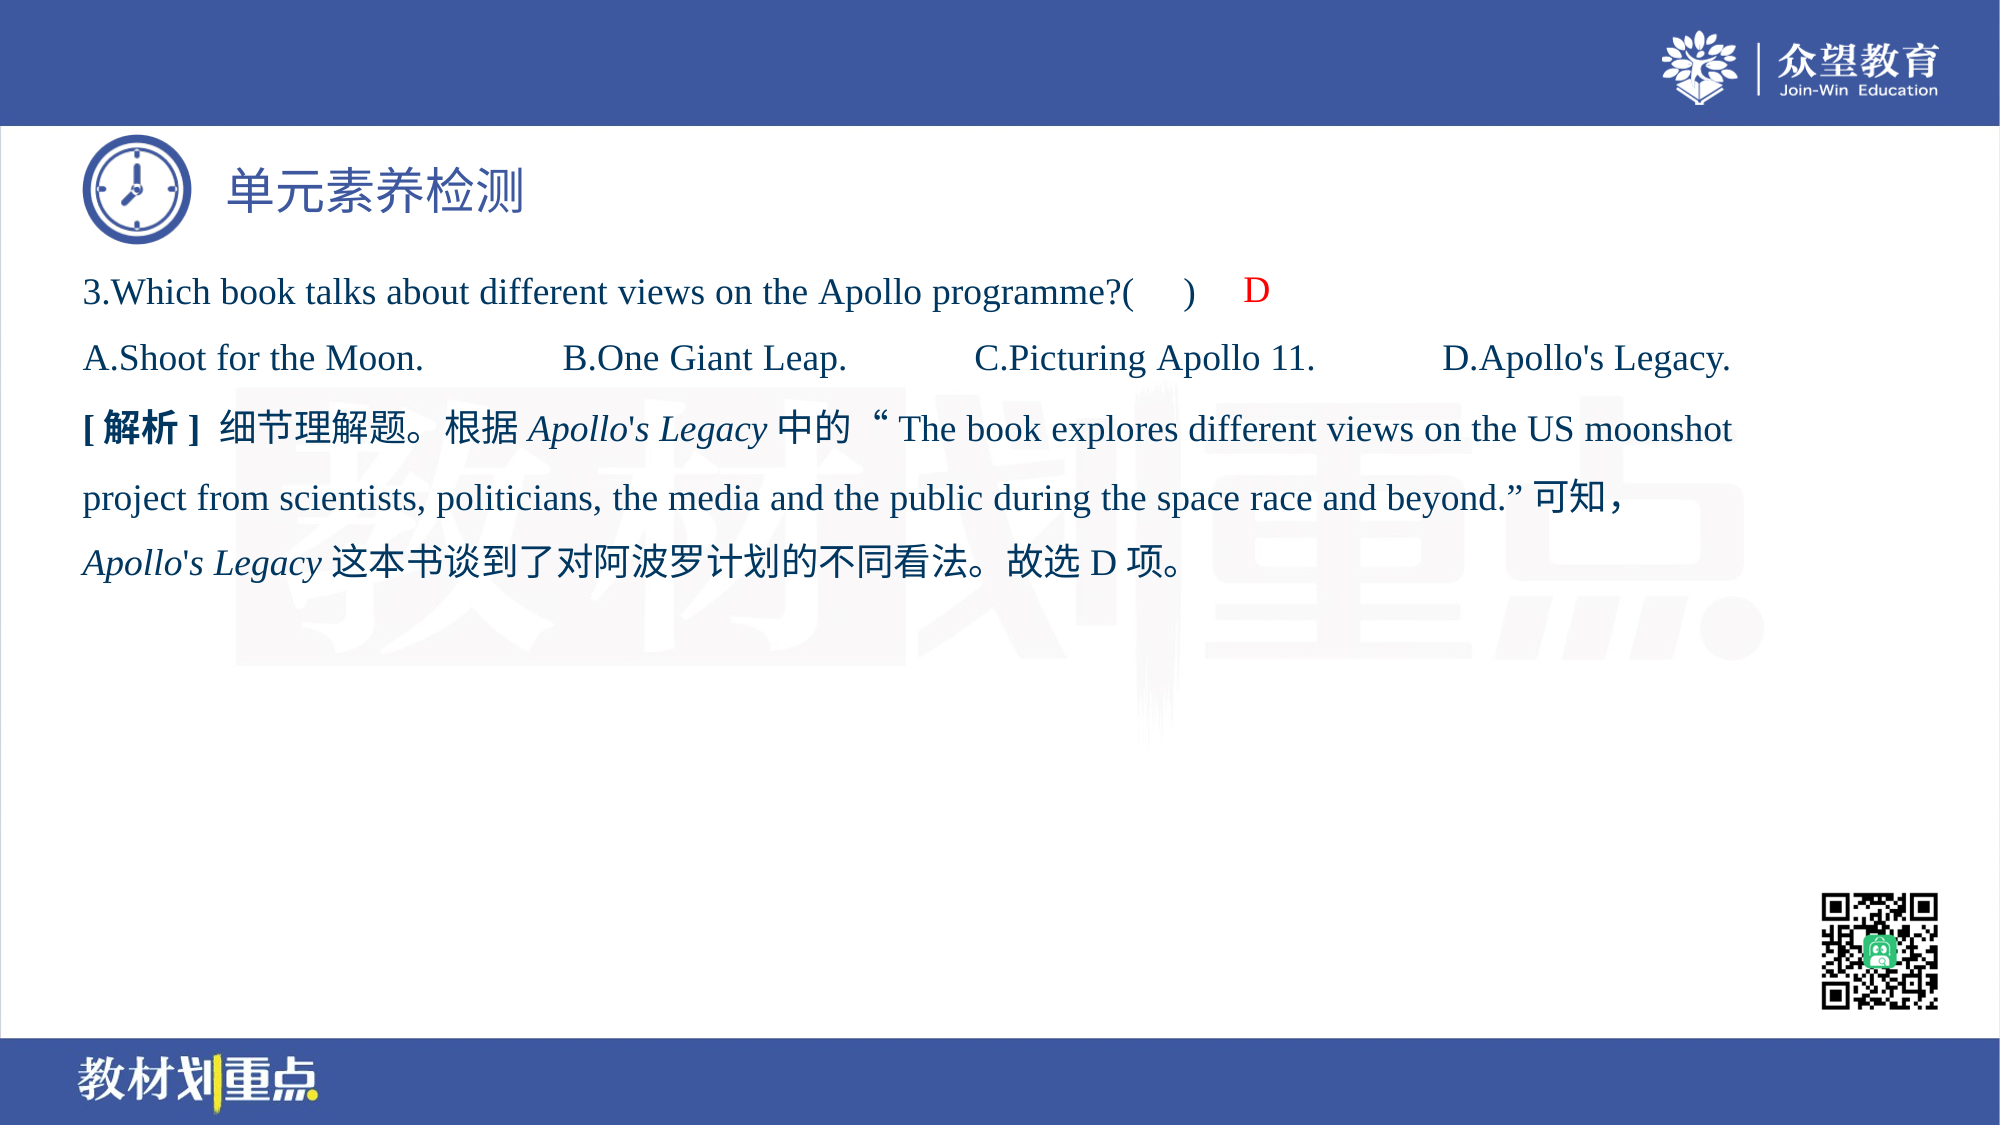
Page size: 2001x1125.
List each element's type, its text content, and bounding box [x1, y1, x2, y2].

text_box A.Shoot for the Moon. B.One Giant Leap. C.Picturing Apollo 11. D.Apollo's Legacy. [82, 313, 1817, 371]
text_box D [1229, 245, 1284, 304]
picture [0, 0, 2000, 1125]
text_box [解析] 细节理解题。根据Apollo's Legacy中的“The book explores different views on the US moonshot project from scientists, politicians, the media and the public during the space race and beyond.”可知， Apollo's Legacy这本书谈到了对阿波罗计划的不同看法。故选D项。 [82, 380, 1817, 576]
text_box 3.Which book talks about different views on the Apollo programme?( ) [82, 247, 1817, 306]
